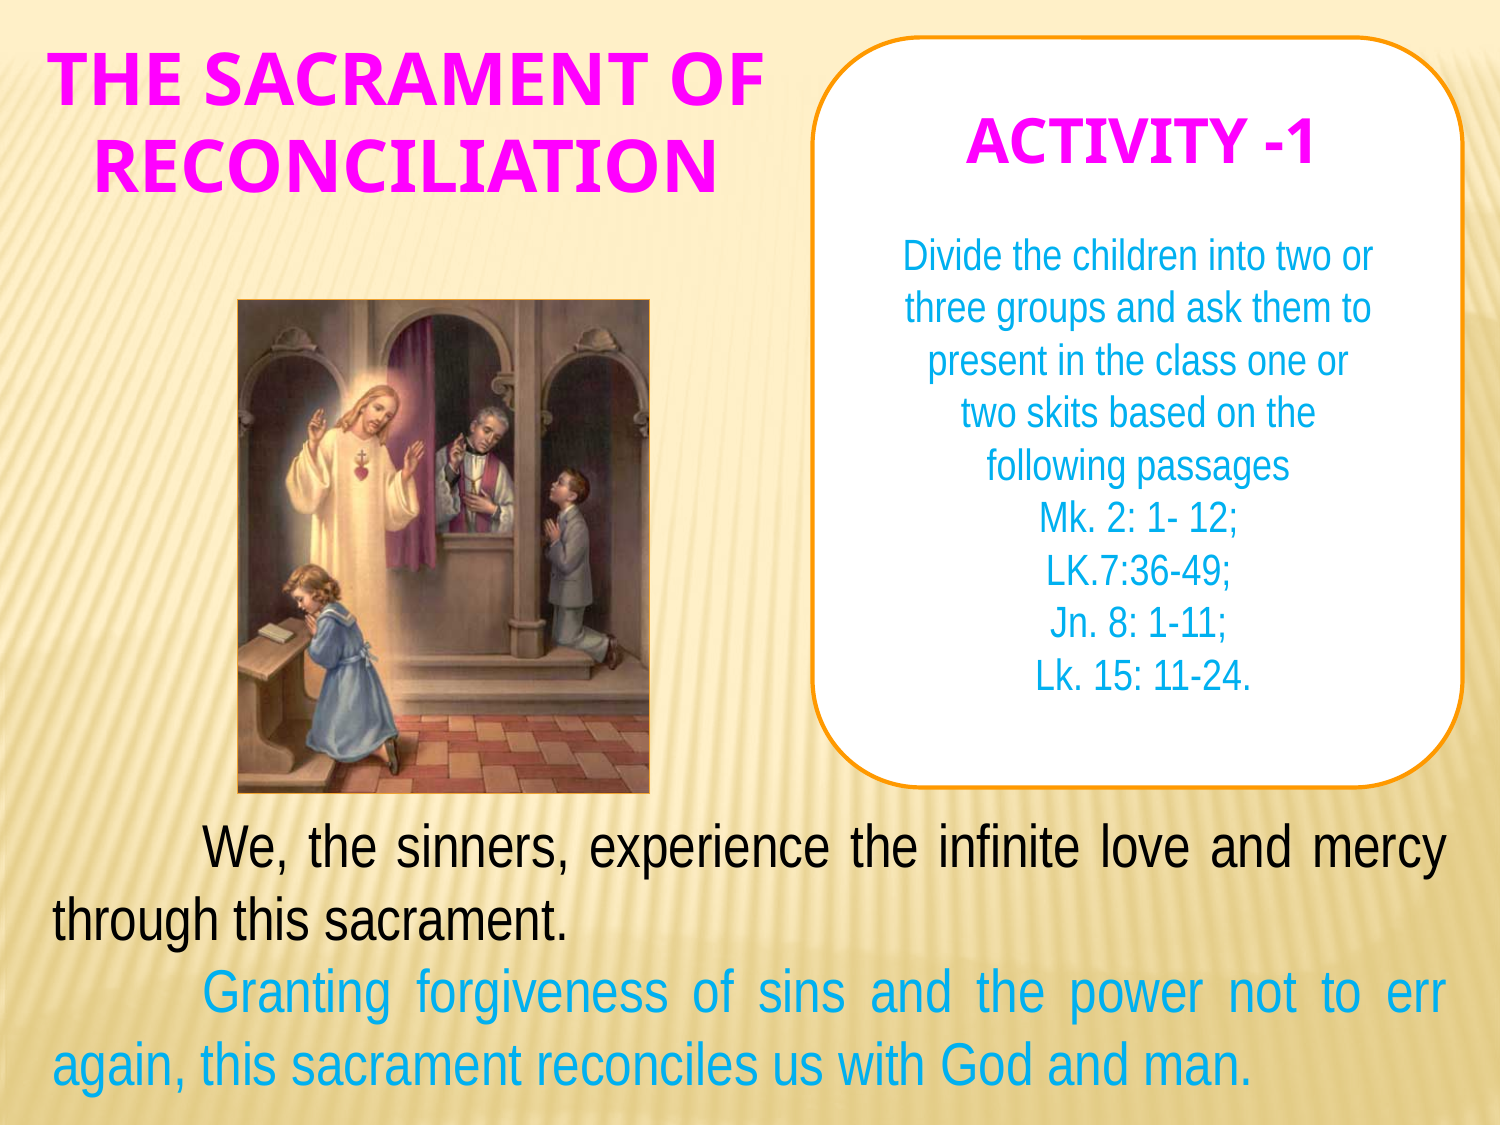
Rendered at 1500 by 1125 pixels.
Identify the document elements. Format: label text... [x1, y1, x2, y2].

text_box We, the sinners, experience the infinite love and mercy through this sacrament. Granting forgiveness of sins and the power not to err again, this sacrament reconciles us with God and man. [37, 799, 1463, 1105]
text_box THE SACRAMENT OF RECONCILIATION [0, 24, 813, 215]
text_box [810, 35, 1465, 790]
text_box ACTIVITY -1 Divide the children into two or three groups and ask them to present in the class one or two skits based on the following passages Mk. 2: 1- 12; LK.7:36-49; Jn. 8: 1-11; Lk. 15: 11-24. [862, 94, 1425, 707]
picture [237, 299, 651, 795]
